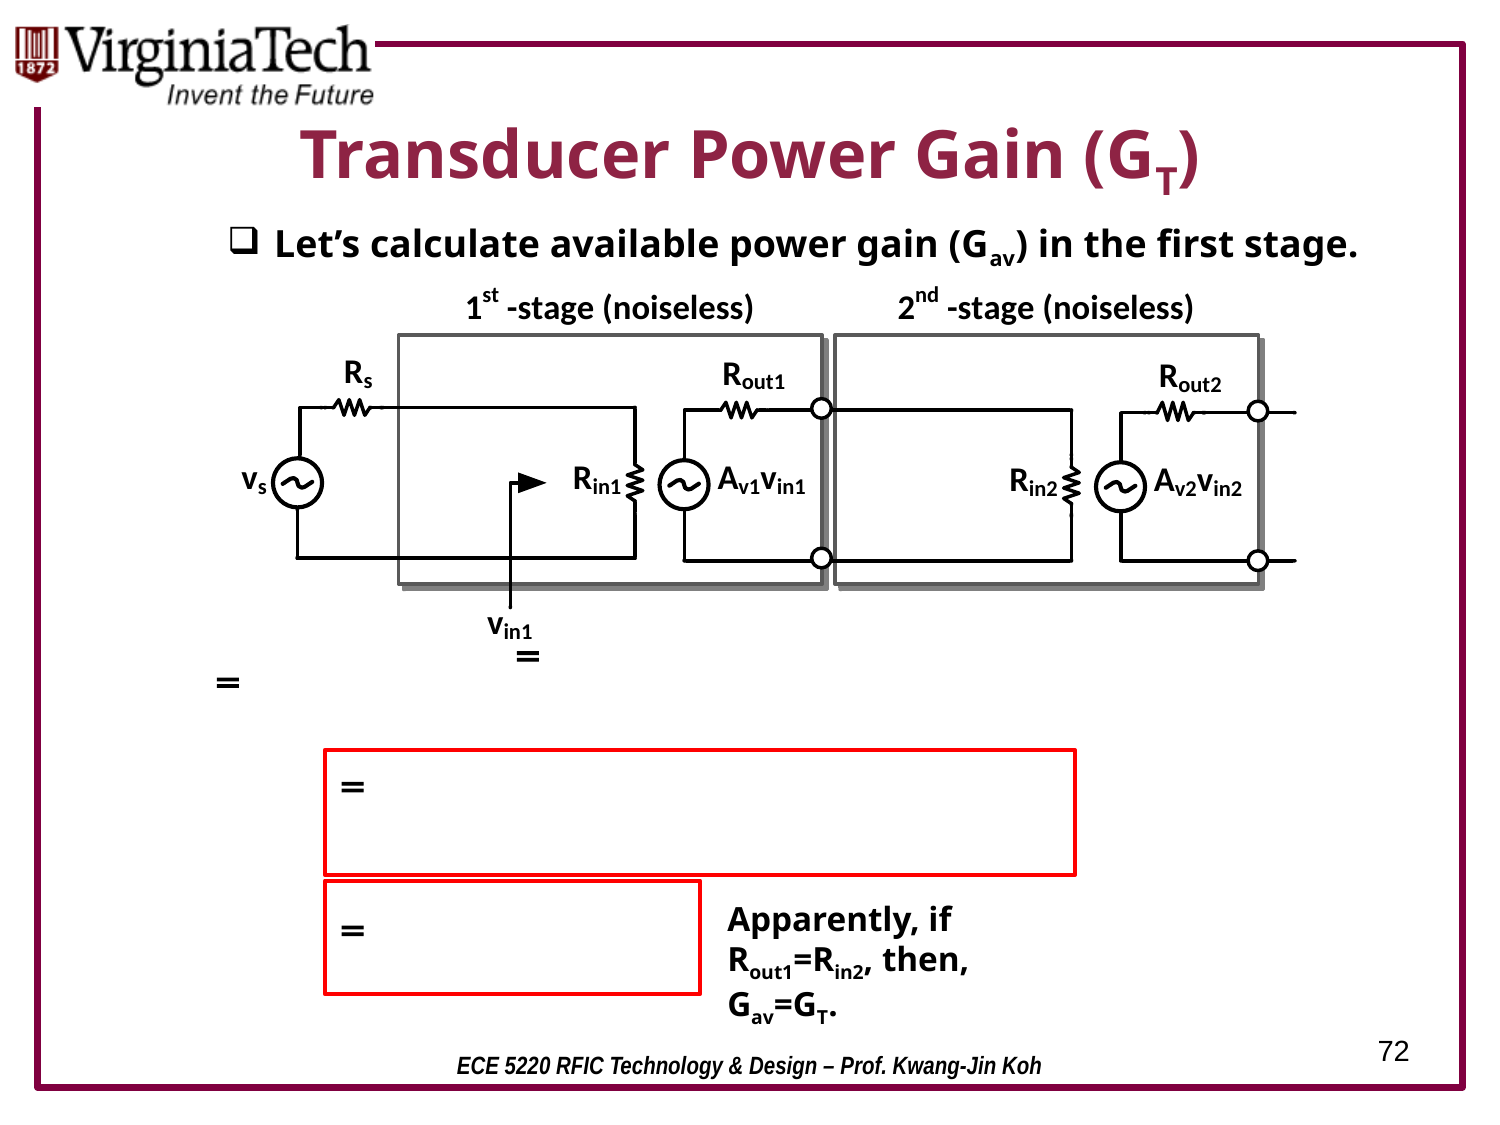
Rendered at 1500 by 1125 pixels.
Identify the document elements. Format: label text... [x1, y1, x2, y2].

text_box [323, 879, 702, 996]
slide_number 72 [1074, 1024, 1425, 1103]
title Transducer Power Gain (GT) [75, 104, 1425, 213]
picture [15, 24, 375, 107]
text_box Apparently, if Rout1=Rin2, then, Gav=GT. [712, 890, 1050, 1036]
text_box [237, 274, 1302, 651]
text_box [323, 748, 1077, 877]
text_box Let’s calculate available power gain (Gav) in the first stage. [212, 212, 1375, 279]
